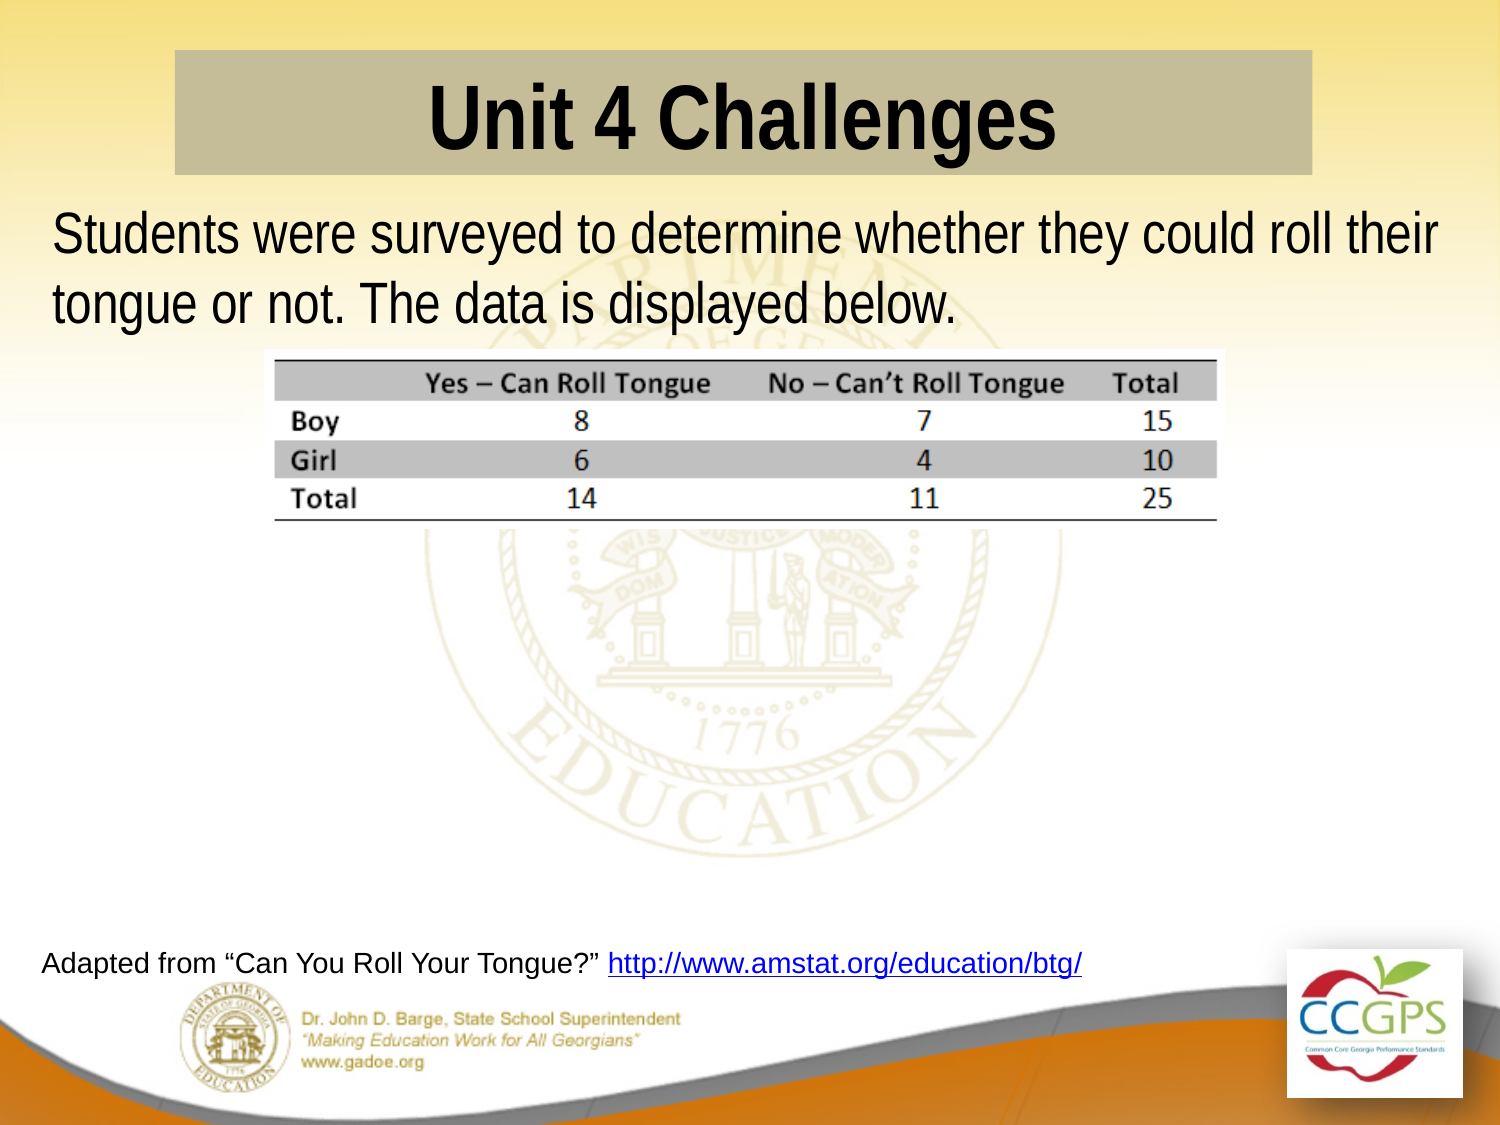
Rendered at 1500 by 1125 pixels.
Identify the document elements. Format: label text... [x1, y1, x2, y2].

text_box Adapted from “Can You Roll Your Tongue?” http://www.amstat.org/education/btg/ [26, 937, 1098, 988]
picture [0, 0, 1500, 1125]
list Students were surveyed to determine whether they could roll their tongue or not. The data is displayed below. [37, 187, 1463, 951]
title Unit 4 Challenges [174, 49, 1313, 176]
